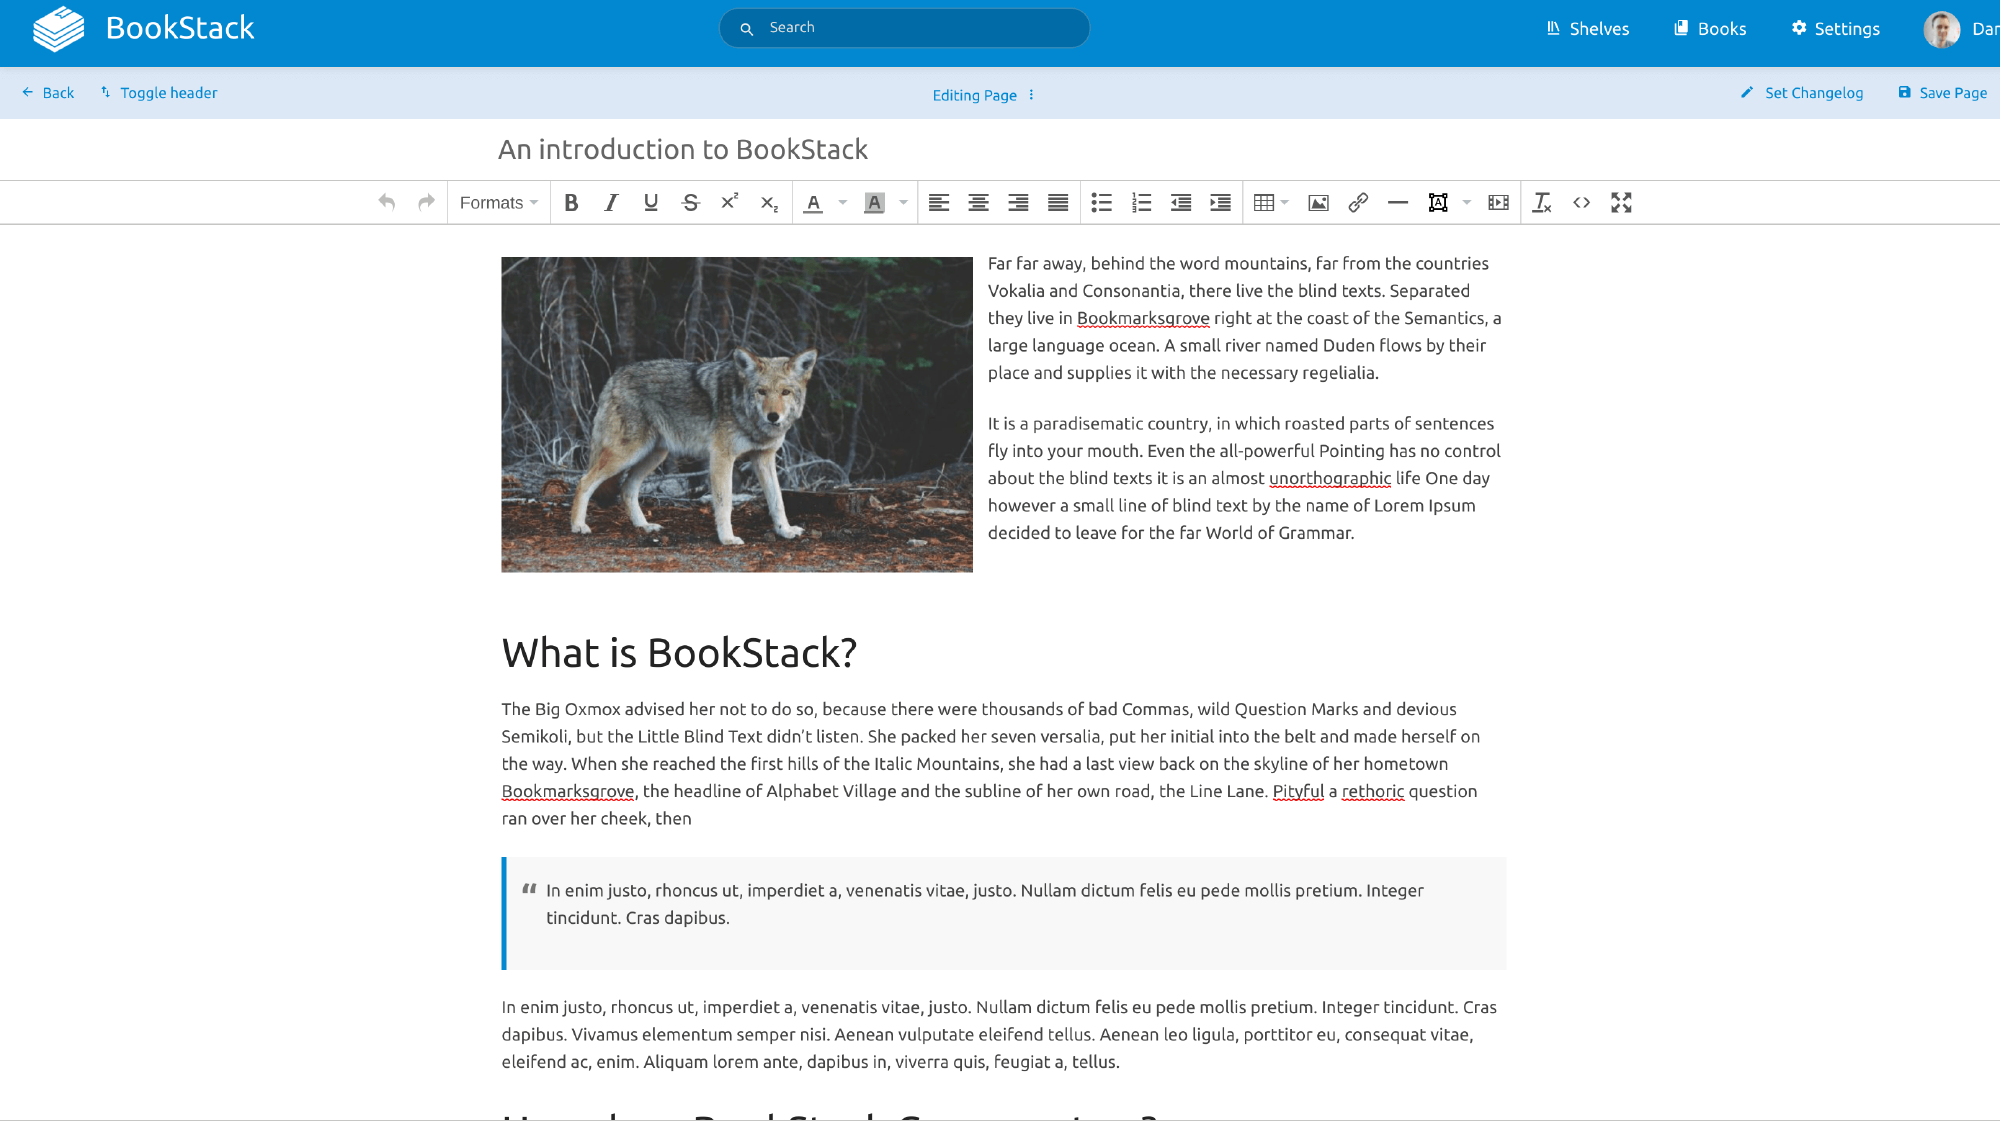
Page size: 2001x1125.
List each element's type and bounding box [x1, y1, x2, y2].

list [0, 0, 2000, 1121]
